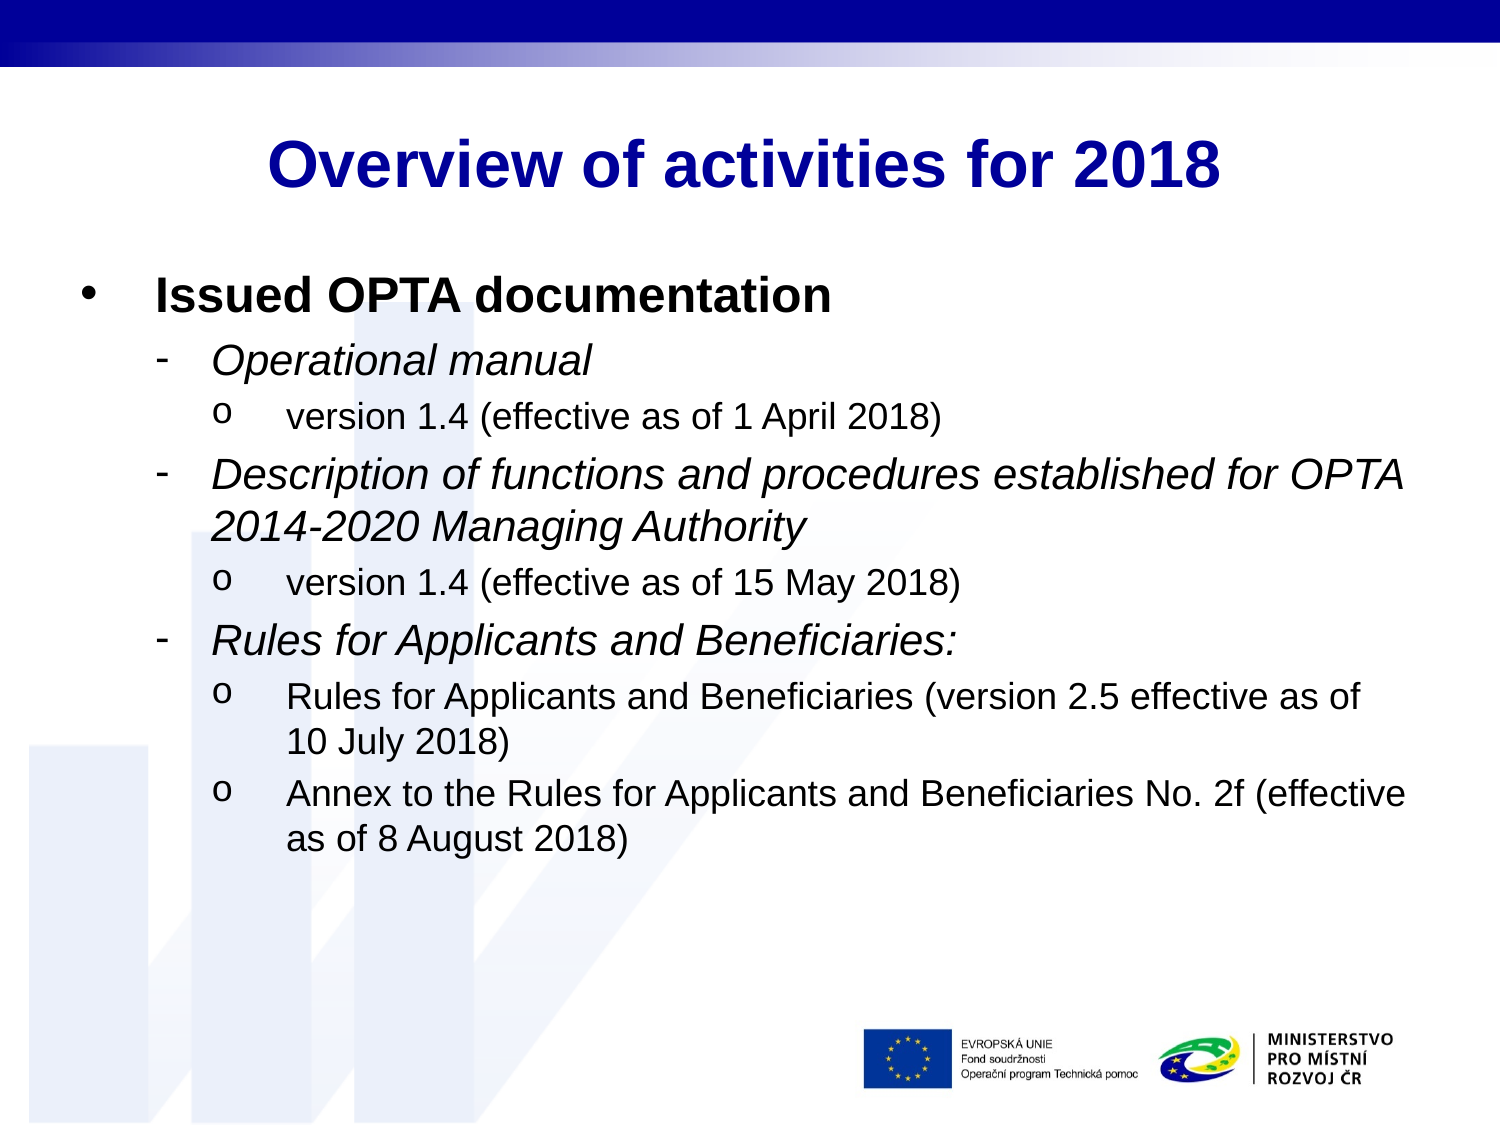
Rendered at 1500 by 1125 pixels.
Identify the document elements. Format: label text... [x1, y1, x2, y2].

list Issued OPTA documentation Operational manual version 1.4 (effective as of 1 April 2018) Description of functions and procedures established for OPTA 2014-2020 Managing Authority version 1.4 (effective as of 15 May 2018) Rules for Applicants and Beneficiaries: Rules for Applicants and Beneficiaries (version 2.5 effective as of 10 July 2018) Annex to the Rules for Applicants and Beneficiaries No. 2f (effective as of 8 August 2018) [64, 255, 1425, 1012]
picture [29, 302, 1412, 1125]
title Overview of activities for 2018 [64, 113, 1425, 197]
